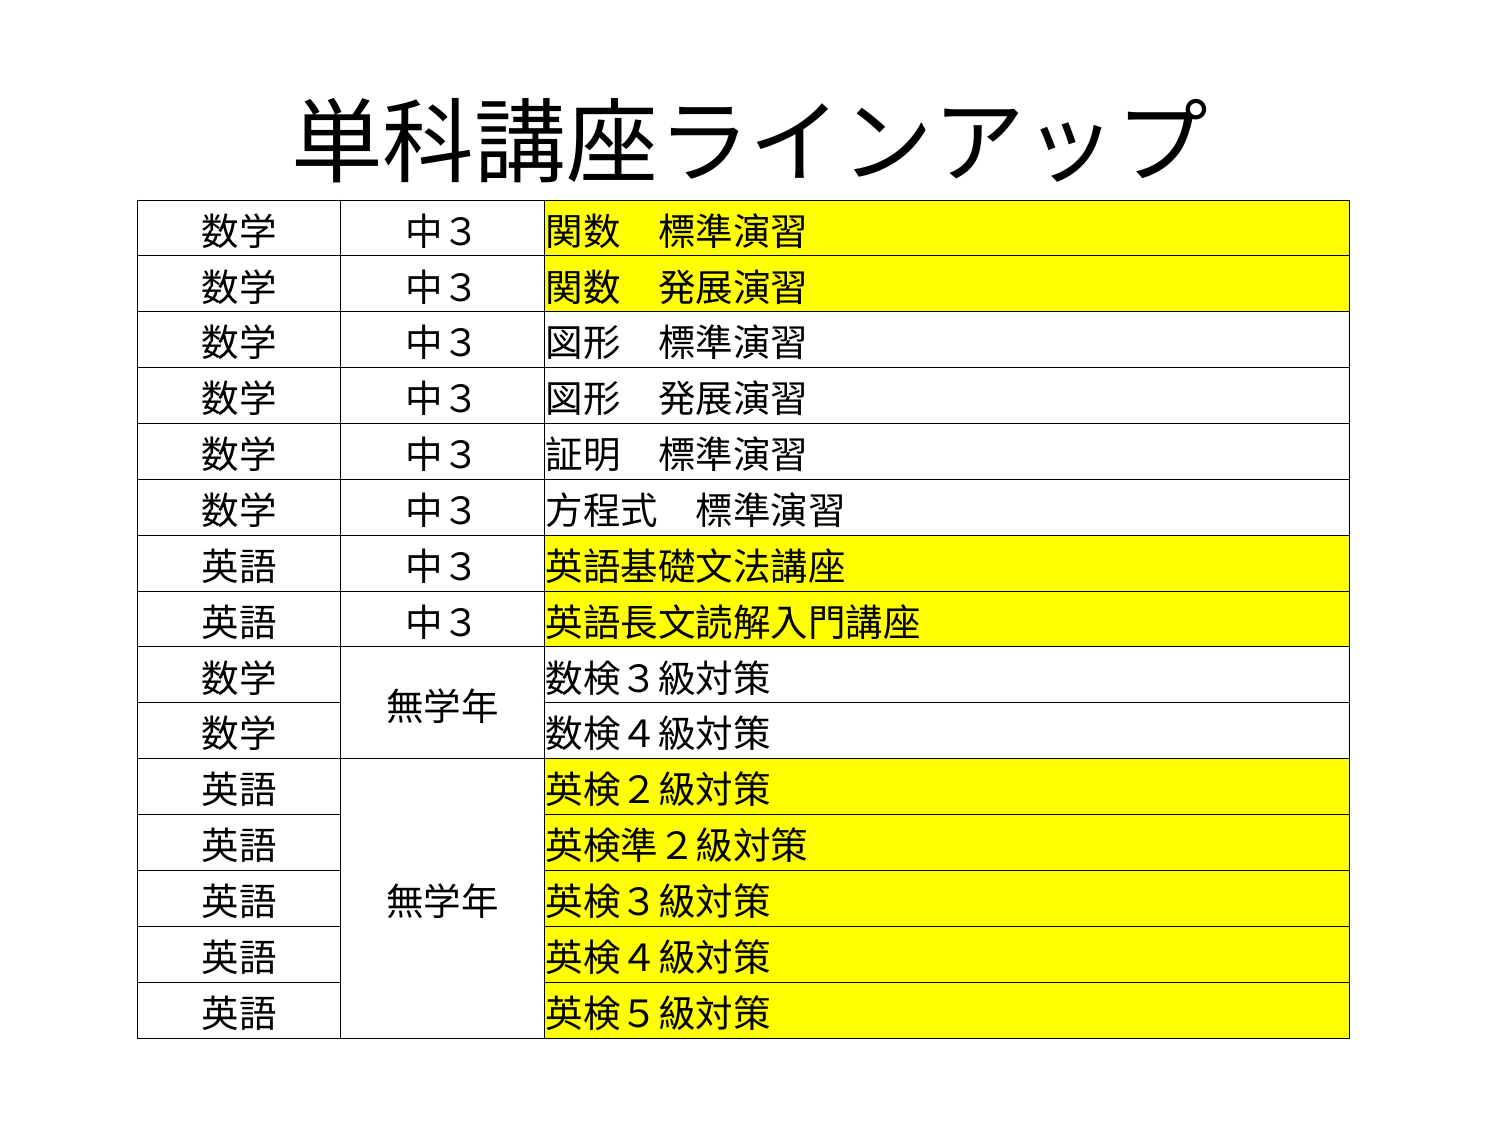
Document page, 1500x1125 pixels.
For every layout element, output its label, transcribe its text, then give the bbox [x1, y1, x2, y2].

table_cell 英語 [138, 927, 340, 982]
table_cell 数学 [138, 256, 340, 311]
table_cell 数学 [138, 480, 340, 535]
table_cell 中３ [341, 592, 544, 646]
table_cell 数学 [138, 703, 340, 758]
table_cell 英検４級対策 [545, 927, 1349, 982]
table_cell 図形 発展演習 [545, 368, 1349, 423]
table_cell 英語長文読解入門講座 [545, 592, 1349, 646]
table_header 関数 標準演習 [545, 201, 1349, 255]
table_cell 英検２級対策 [545, 759, 1349, 814]
table_cell 無学年 [341, 759, 544, 1038]
table_cell 中３ [341, 480, 544, 535]
table_cell 英検５級対策 [545, 983, 1349, 1038]
table_cell 無学年 [341, 647, 544, 758]
table_cell 英語 [138, 536, 340, 591]
table_cell 英語 [138, 815, 340, 870]
table_cell 方程式 標準演習 [545, 480, 1349, 535]
table_cell 数検４級対策 [545, 703, 1349, 758]
table_cell 中３ [341, 256, 544, 311]
table_cell 中３ [341, 312, 544, 367]
table_cell 中３ [341, 424, 544, 479]
table_cell 中３ [341, 368, 544, 423]
table_cell 数学 [138, 368, 340, 423]
table_cell 英語 [138, 871, 340, 926]
table_cell 数学 [138, 647, 340, 702]
table_cell 英語 [138, 983, 340, 1038]
table_cell 英語 [138, 592, 340, 646]
table_cell 英語基礎文法講座 [545, 536, 1349, 591]
table_cell 英検準２級対策 [545, 815, 1349, 870]
table_cell 証明 標準演習 [545, 424, 1349, 479]
table_cell 英検３級対策 [545, 871, 1349, 926]
table_cell 関数 発展演習 [545, 256, 1349, 311]
table_cell 数学 [138, 312, 340, 367]
table_cell 数学 [138, 424, 340, 479]
table_cell 英語 [138, 759, 340, 814]
title 単科講座ラインアップ [74, 44, 1426, 233]
table_cell 図形 標準演習 [545, 312, 1349, 367]
table_header 数学 [138, 201, 340, 255]
table_cell 数検３級対策 [545, 647, 1349, 702]
table_cell 中３ [341, 536, 544, 591]
table_header 中３ [341, 201, 544, 255]
